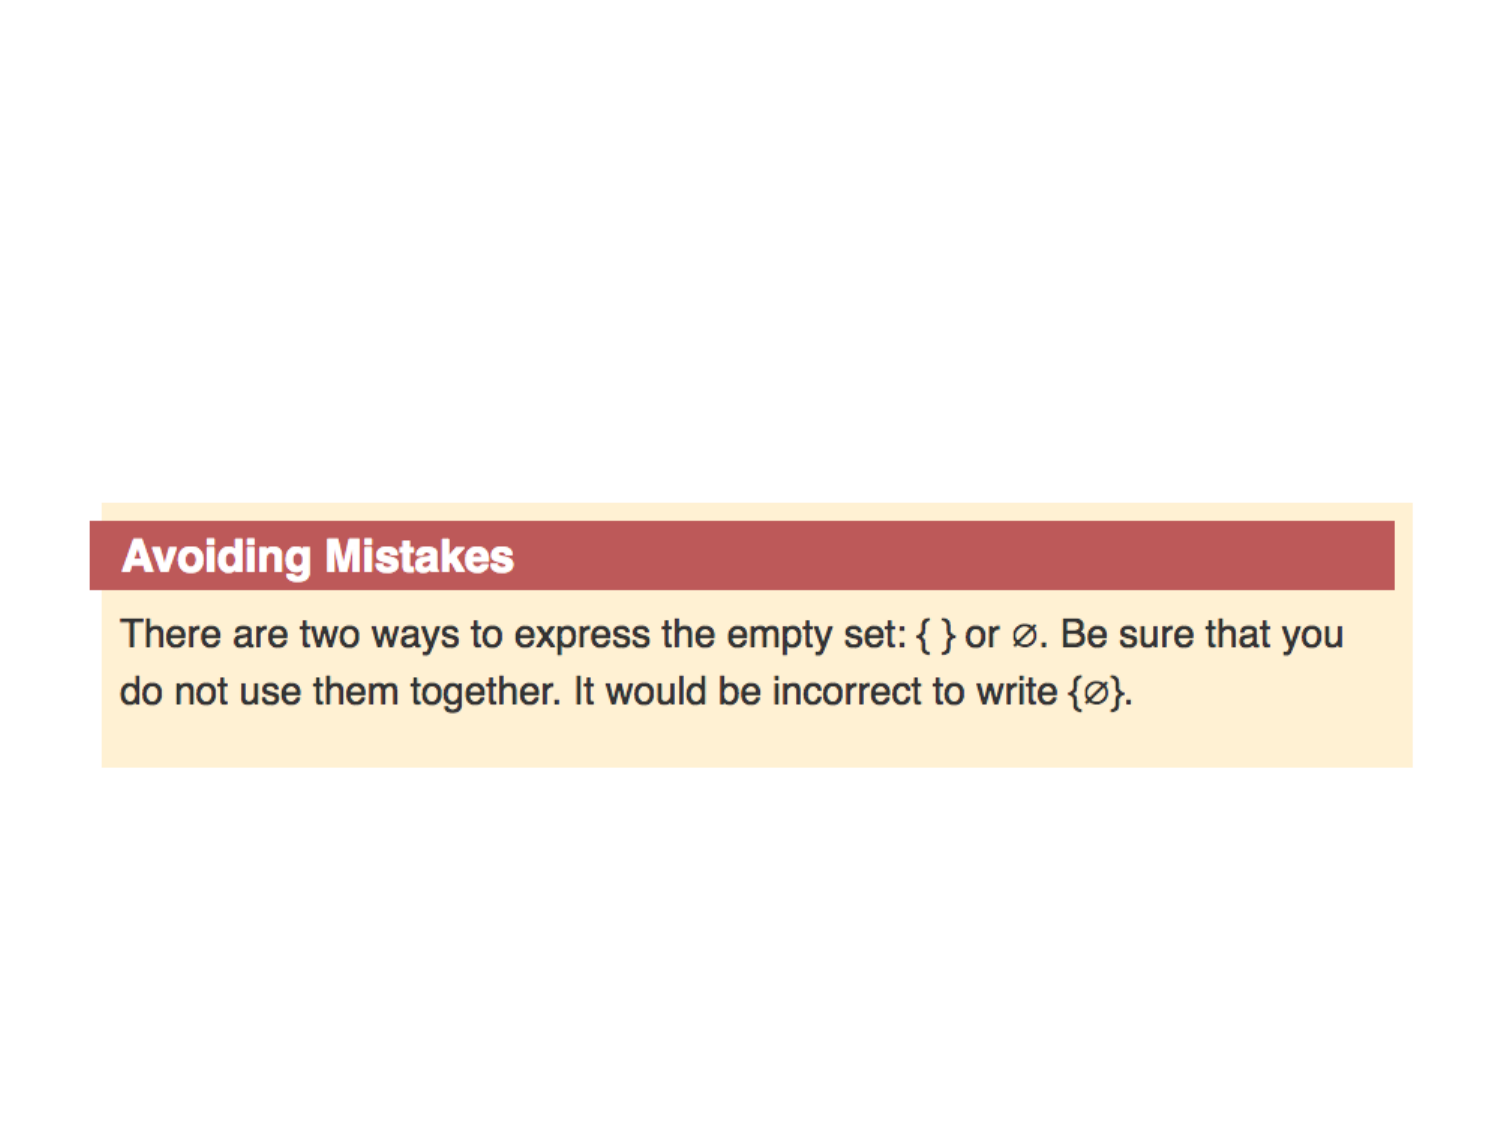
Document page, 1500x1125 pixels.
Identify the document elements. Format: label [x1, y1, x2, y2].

list [74, 262, 1426, 1006]
